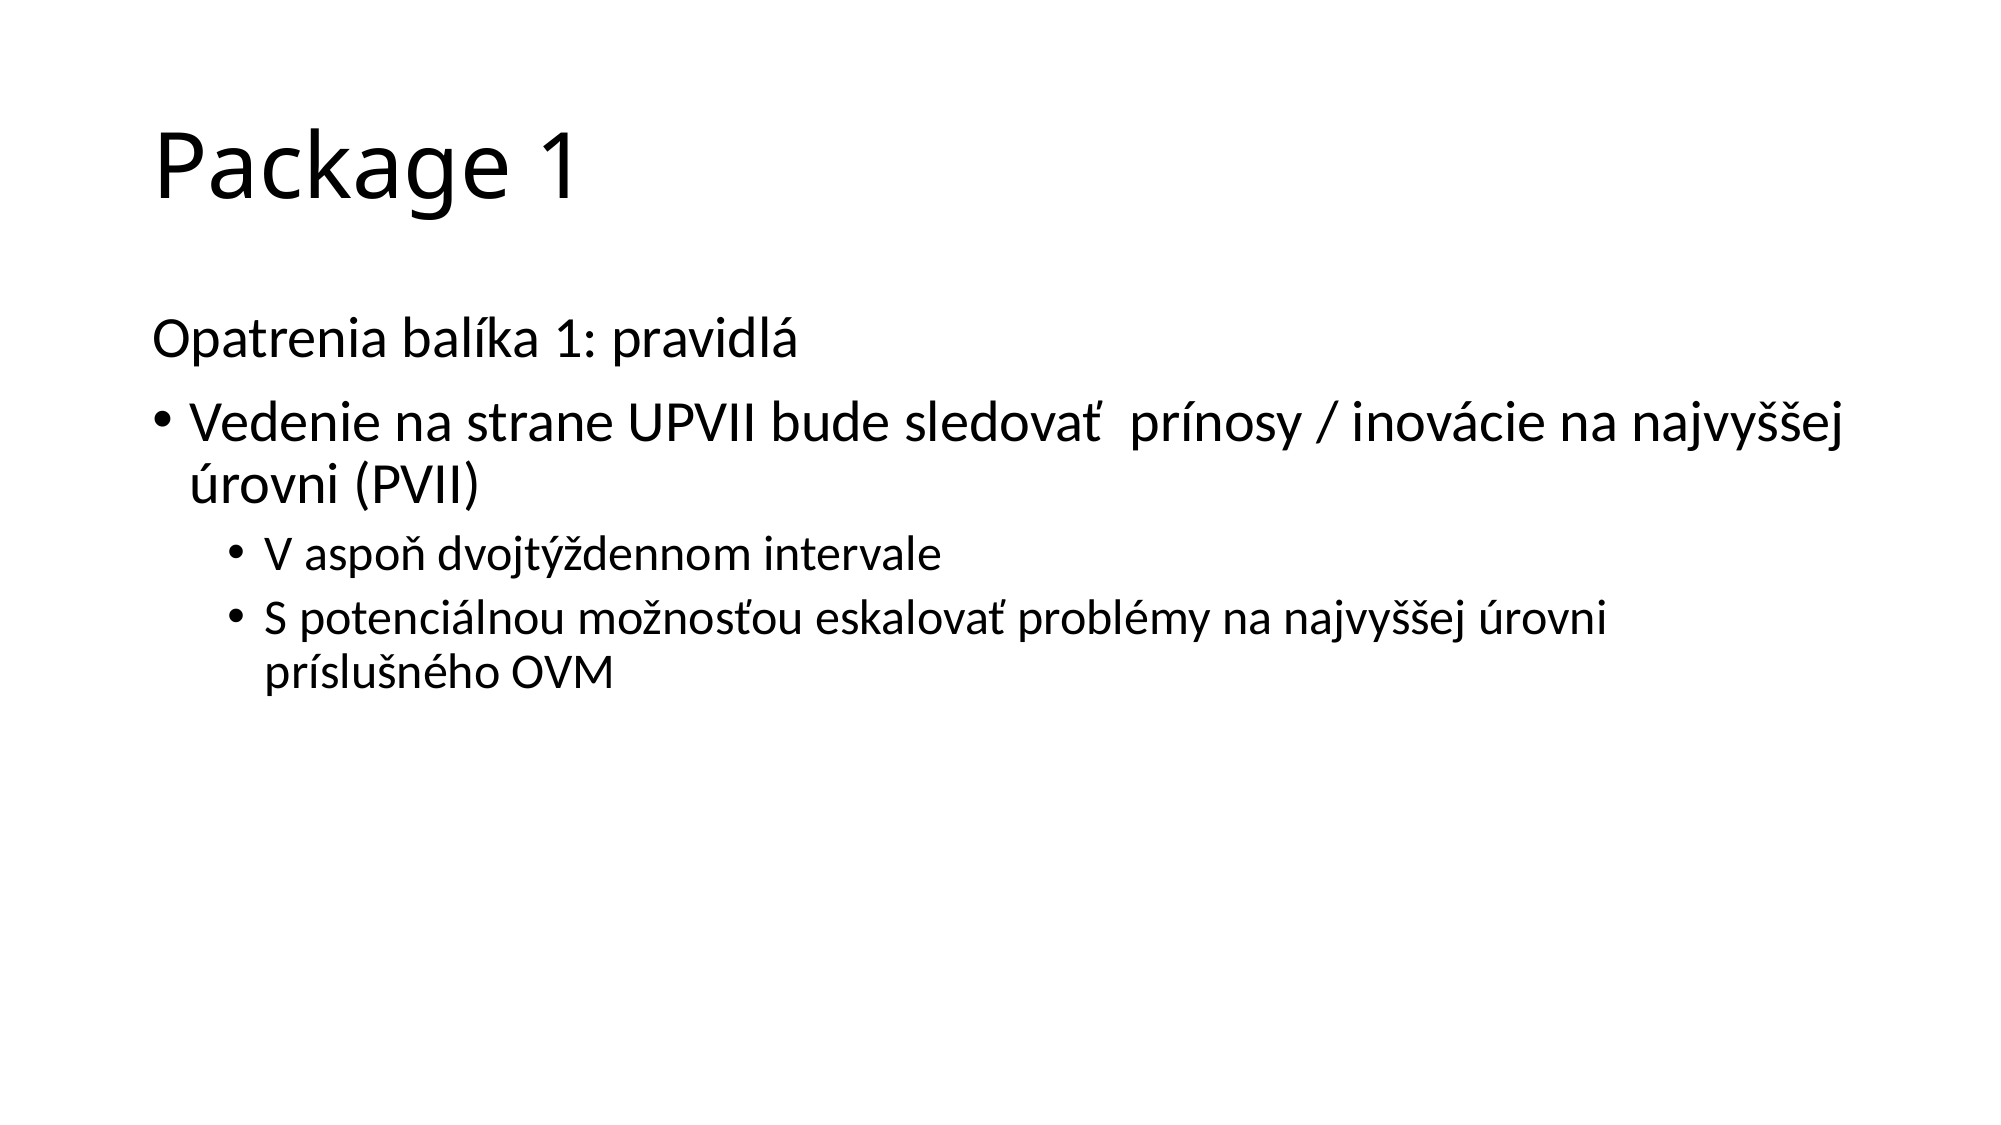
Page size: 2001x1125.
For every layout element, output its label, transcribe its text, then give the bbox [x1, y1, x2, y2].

list Opatrenia balíka 1: pravidlá Vedenie na strane UPVII bude sledovať prínosy / inovácie na najvyššej úrovni (PVII) V aspoň dvojtýždennom intervale S potenciálnou možnosťou eskalovať problémy na najvyššej úrovni príslušného OVM [137, 299, 1863, 1014]
title Package 1 [137, 59, 1863, 278]
